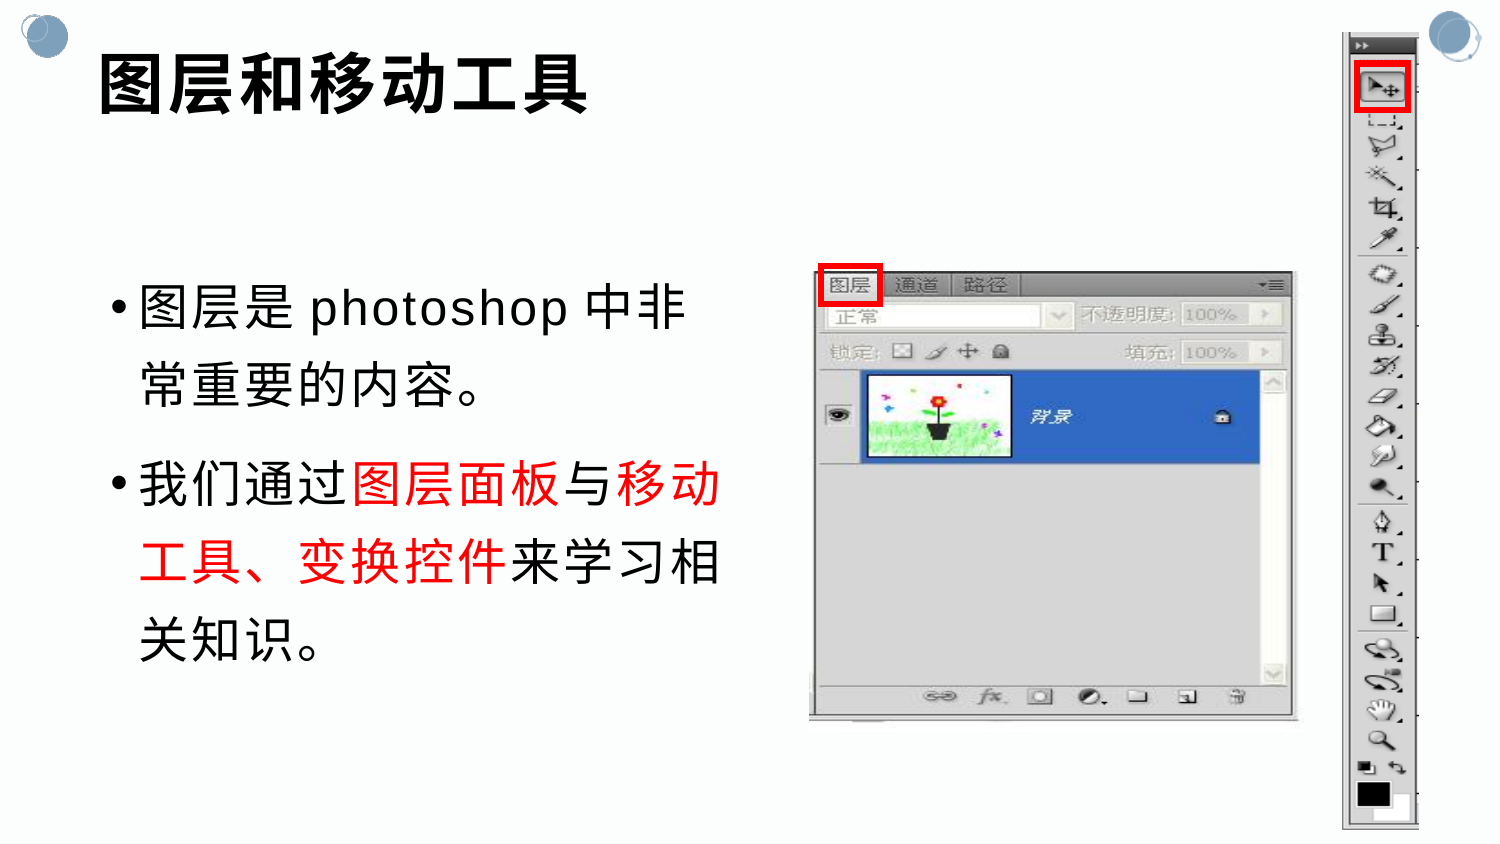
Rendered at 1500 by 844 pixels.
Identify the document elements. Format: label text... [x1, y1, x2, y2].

picture [0, 0, 89, 73]
list 图层是photoshop中非常重要的内容。 我们通过图层面板与移动工具、变换控件来学习相关知识。 [95, 250, 758, 732]
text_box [1342, 31, 1419, 830]
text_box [808, 265, 1304, 732]
title 图层和移动工具 [82, 54, 897, 109]
picture [1411, 0, 1500, 73]
